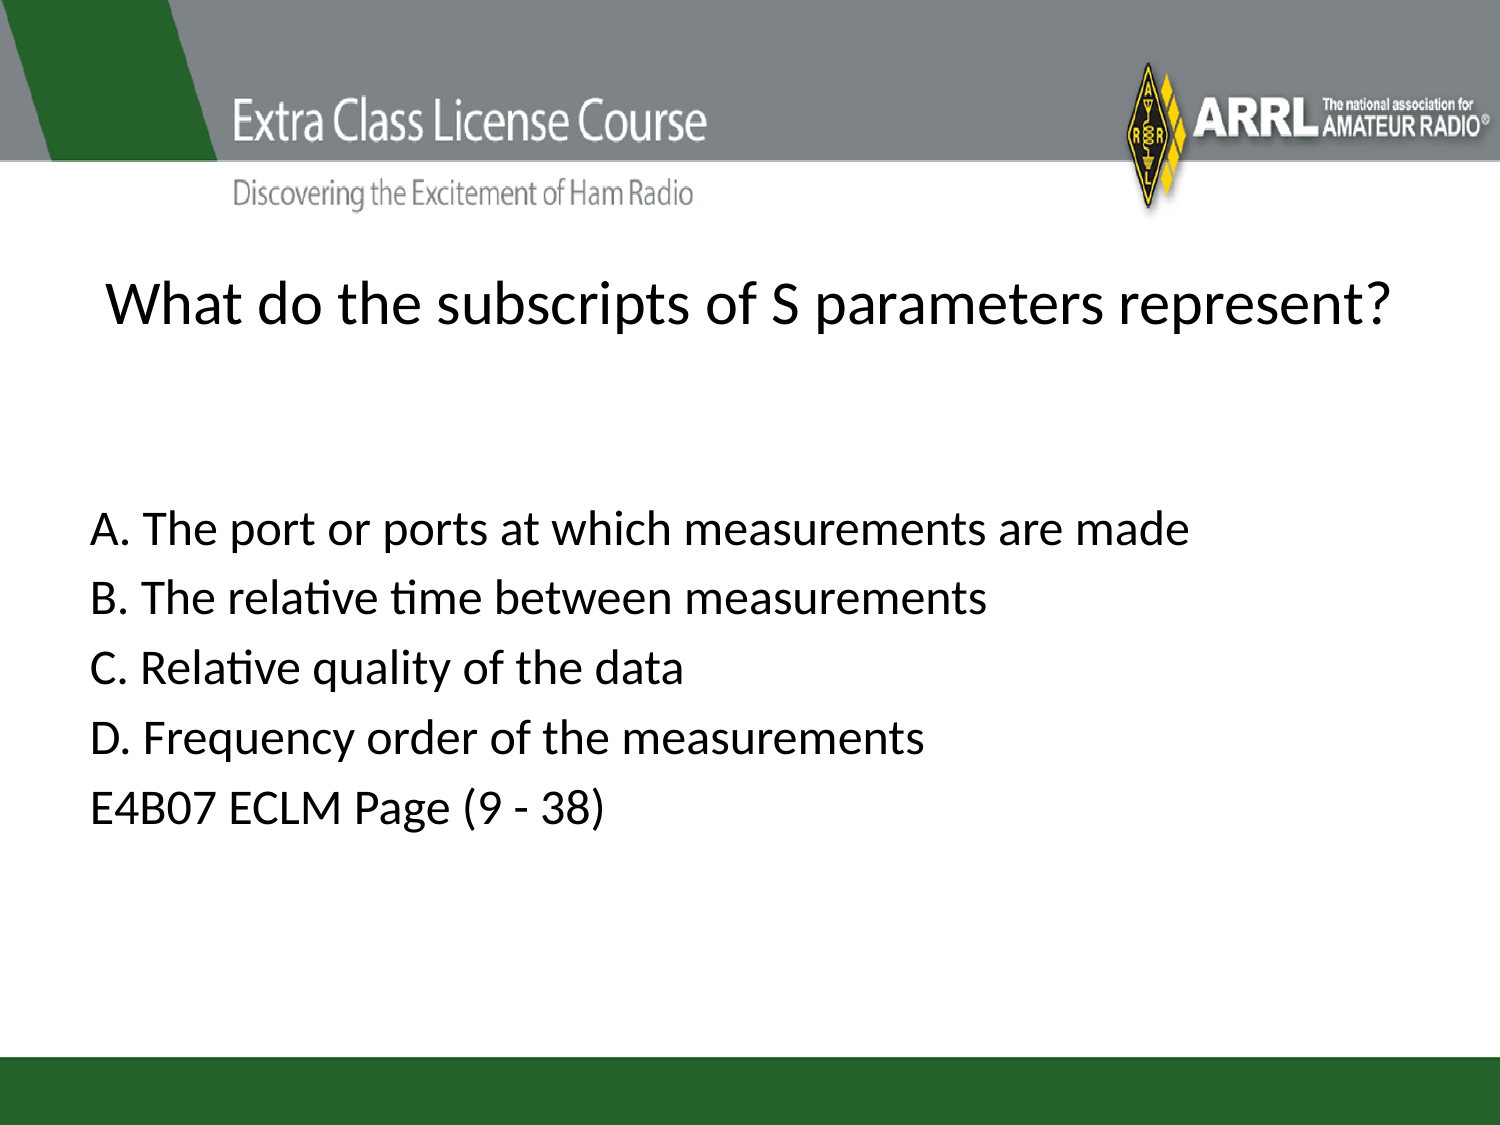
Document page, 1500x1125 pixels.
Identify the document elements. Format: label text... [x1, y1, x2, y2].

title What do the subscripts of S parameters represent? [75, 254, 1425, 435]
picture [0, 0, 1500, 1125]
list A. The port or ports at which measurements are made B. The relative time between measurements C. Relative quality of the data D. Frequency order of the measurements E4B07 ECLM Page (9 - 38) [75, 487, 1425, 1005]
